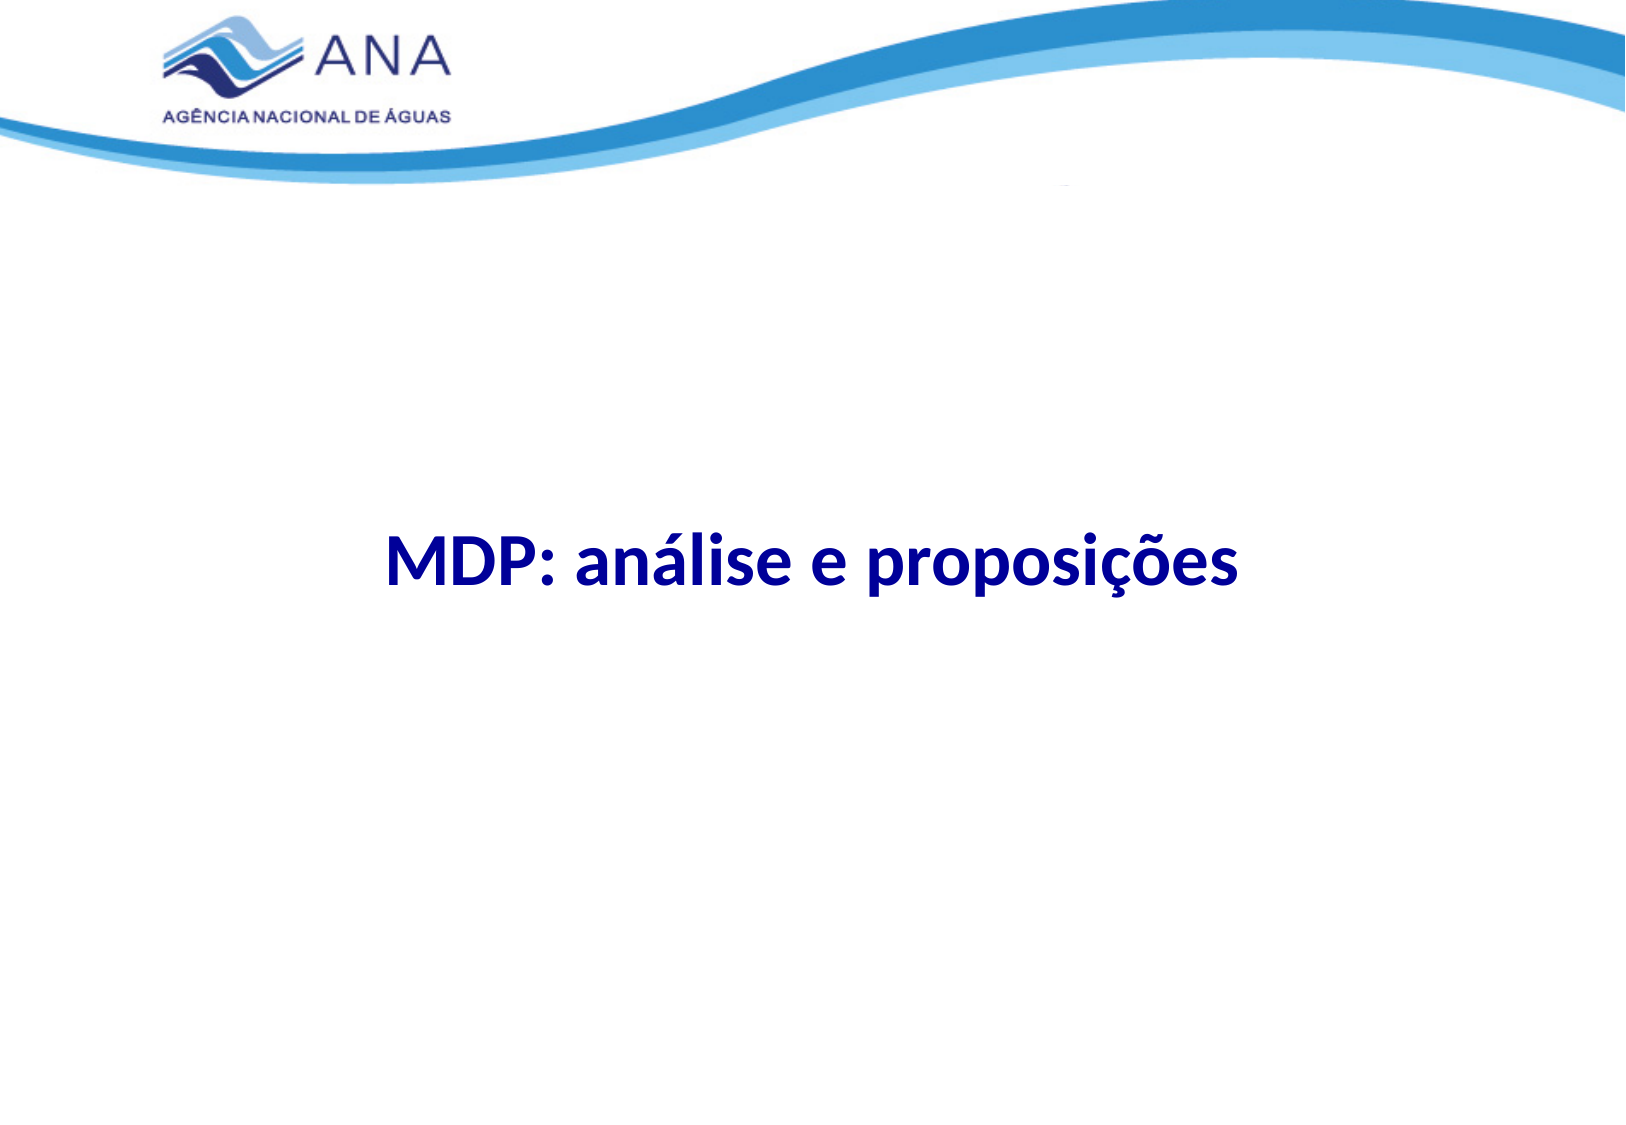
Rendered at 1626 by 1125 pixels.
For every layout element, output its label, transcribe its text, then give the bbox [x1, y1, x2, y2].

picture [0, 0, 1625, 186]
text_box MDP: análise e proposições [0, 503, 1625, 634]
